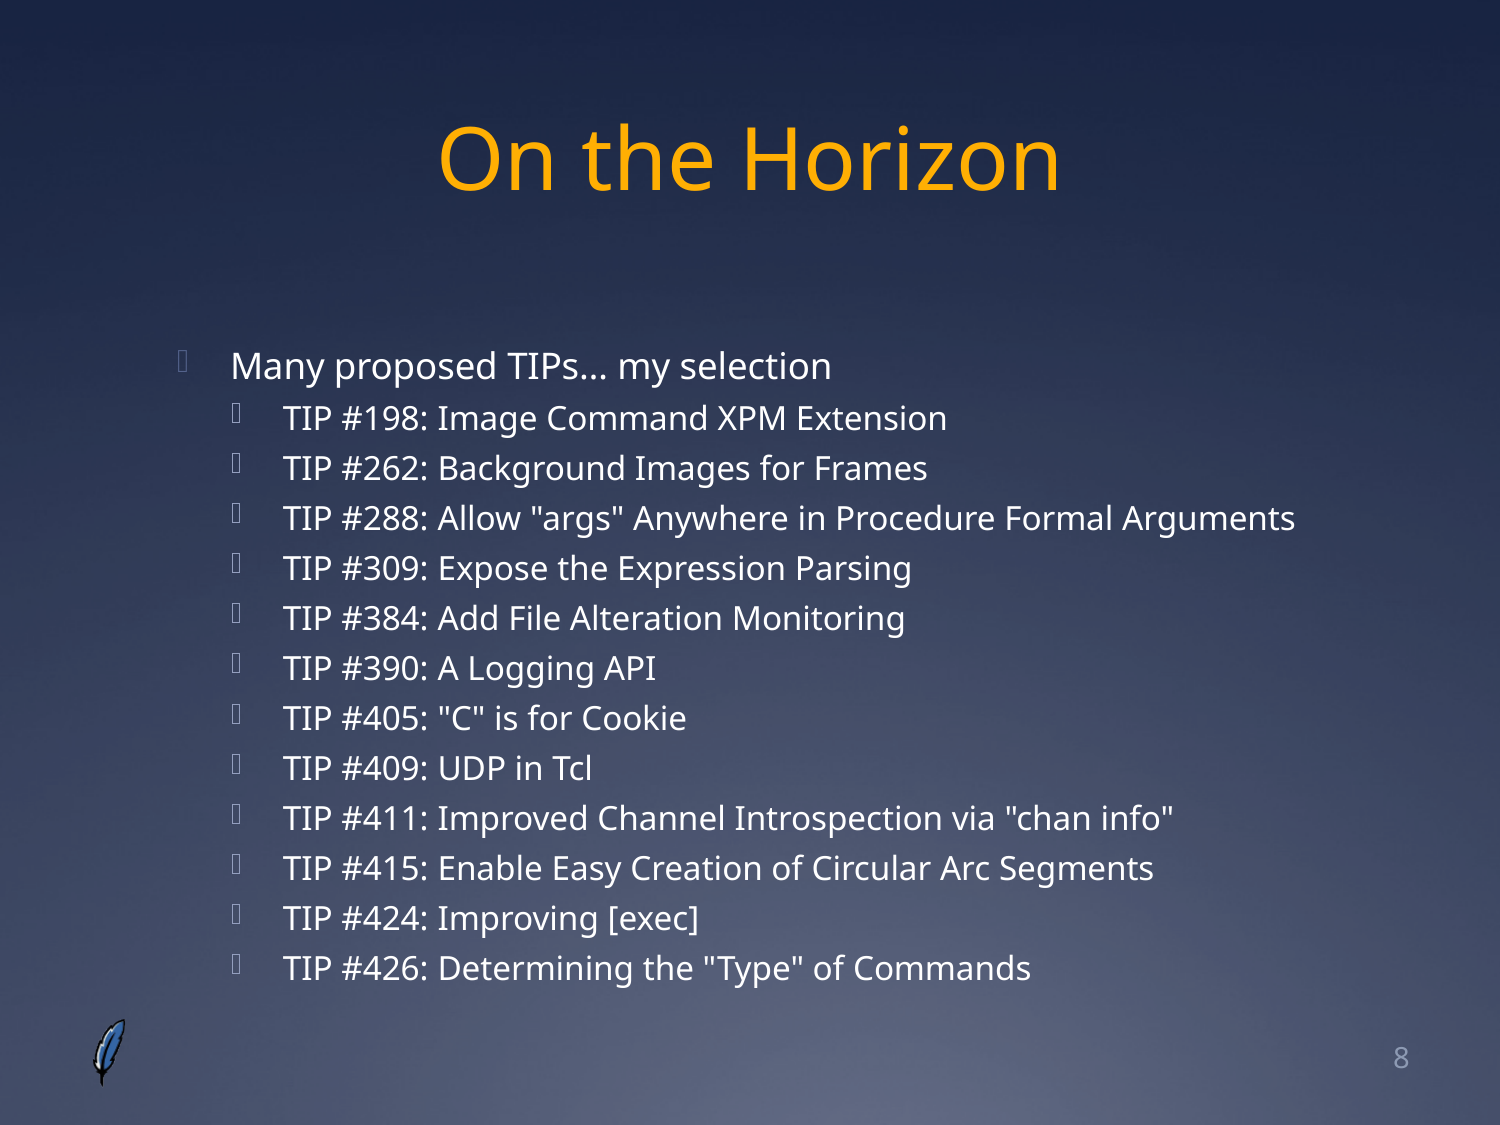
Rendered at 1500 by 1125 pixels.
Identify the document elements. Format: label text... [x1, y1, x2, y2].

picture [75, 1019, 143, 1088]
slide_number 8 [1325, 1029, 1425, 1090]
title On the Horizon [100, 95, 1400, 225]
list Many proposed TIPs… my selection TIP #198: Image Command XPM Extension TIP #262: Background Images for Frames TIP #288: Allow "args" Anywhere in Procedure Formal Arguments TIP #309: Expose the Expression Parsing TIP #384: Add File Alteration Monitoring TIP #390: A Logging API TIP #405: "C" is for Cookie TIP #409: UDP in Tcl TIP #411: Improved Channel Introspection via "chan info" TIP #415: Enable Easy Creation of Circular Arc Segments TIP #424: Improving [exec] TIP #426: Determining the "Type" of Commands [162, 335, 1338, 1005]
